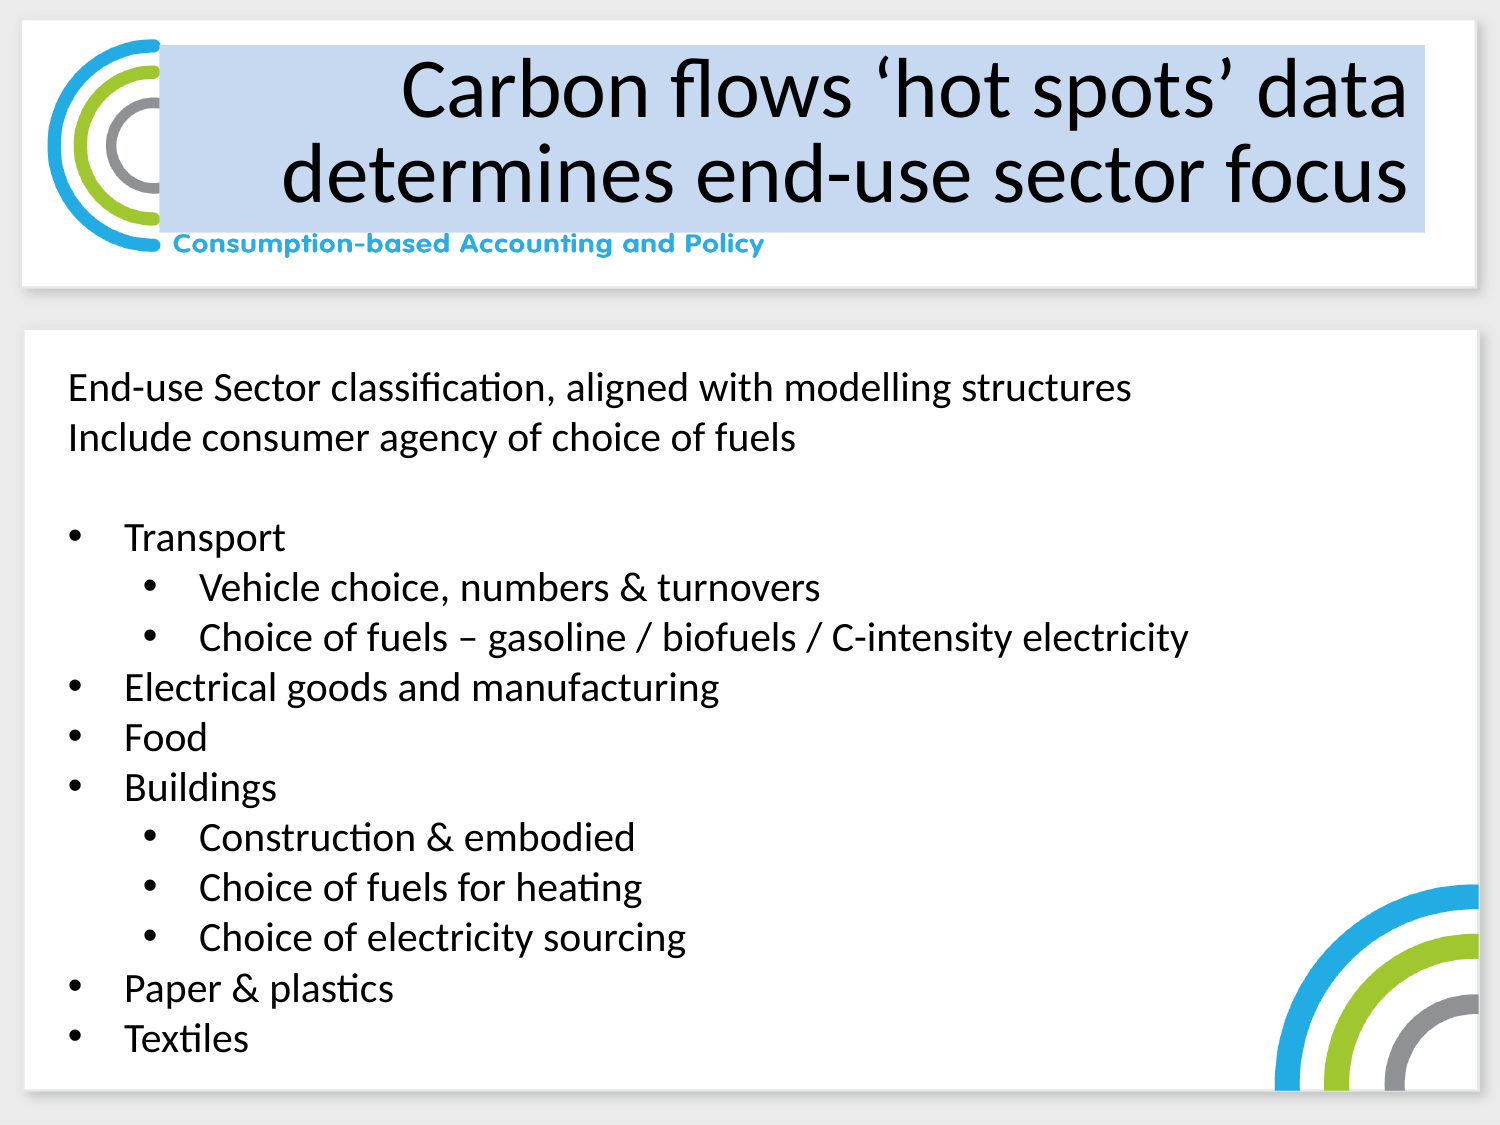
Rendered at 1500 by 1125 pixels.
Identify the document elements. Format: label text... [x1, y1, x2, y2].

text_box End-use Sector classification, aligned with modelling structures Include consumer agency of choice of fuels Transport Vehicle choice, numbers & turnovers Choice of fuels – gasoline / biofuels / C-intensity electricity Electrical goods and manufacturing Food Buildings Construction & embodied Choice of fuels for heating Choice of electricity sourcing Paper & plastics Textiles [53, 302, 1471, 1068]
title Carbon flows ‘hot spots’ data determines end-use sector focus [159, 45, 1425, 233]
picture [0, 0, 1500, 1125]
